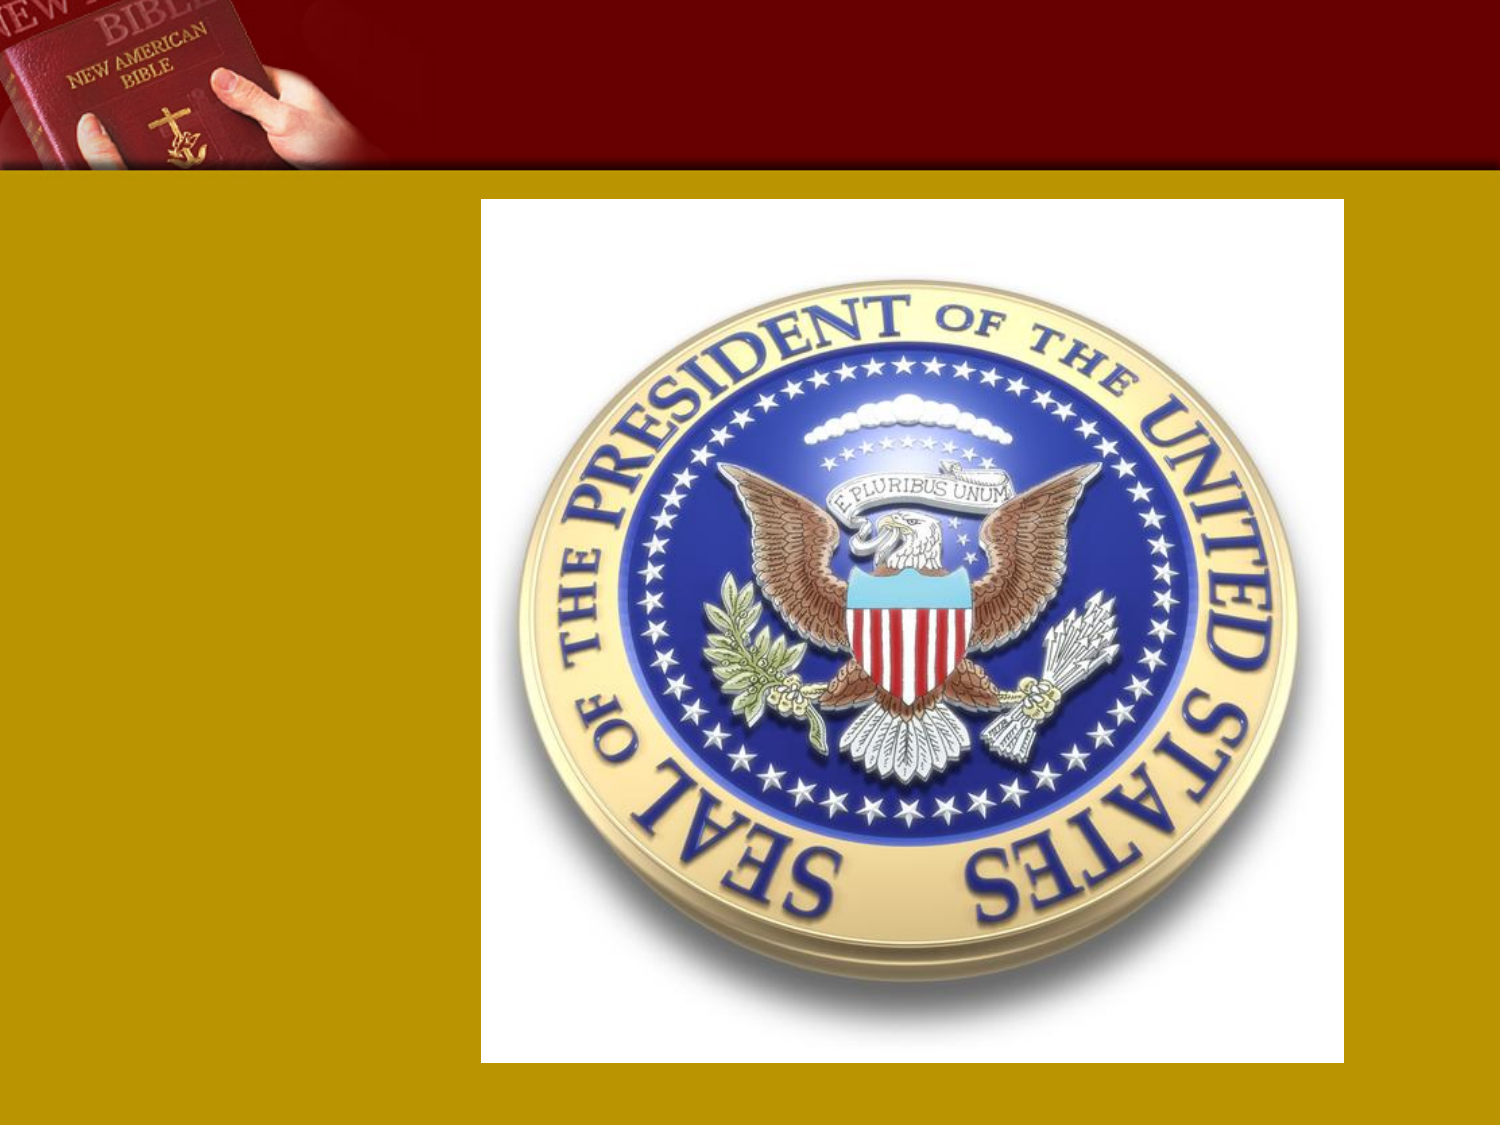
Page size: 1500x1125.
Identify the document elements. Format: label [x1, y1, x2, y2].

picture [0, 0, 1500, 1125]
list [480, 199, 1344, 1063]
